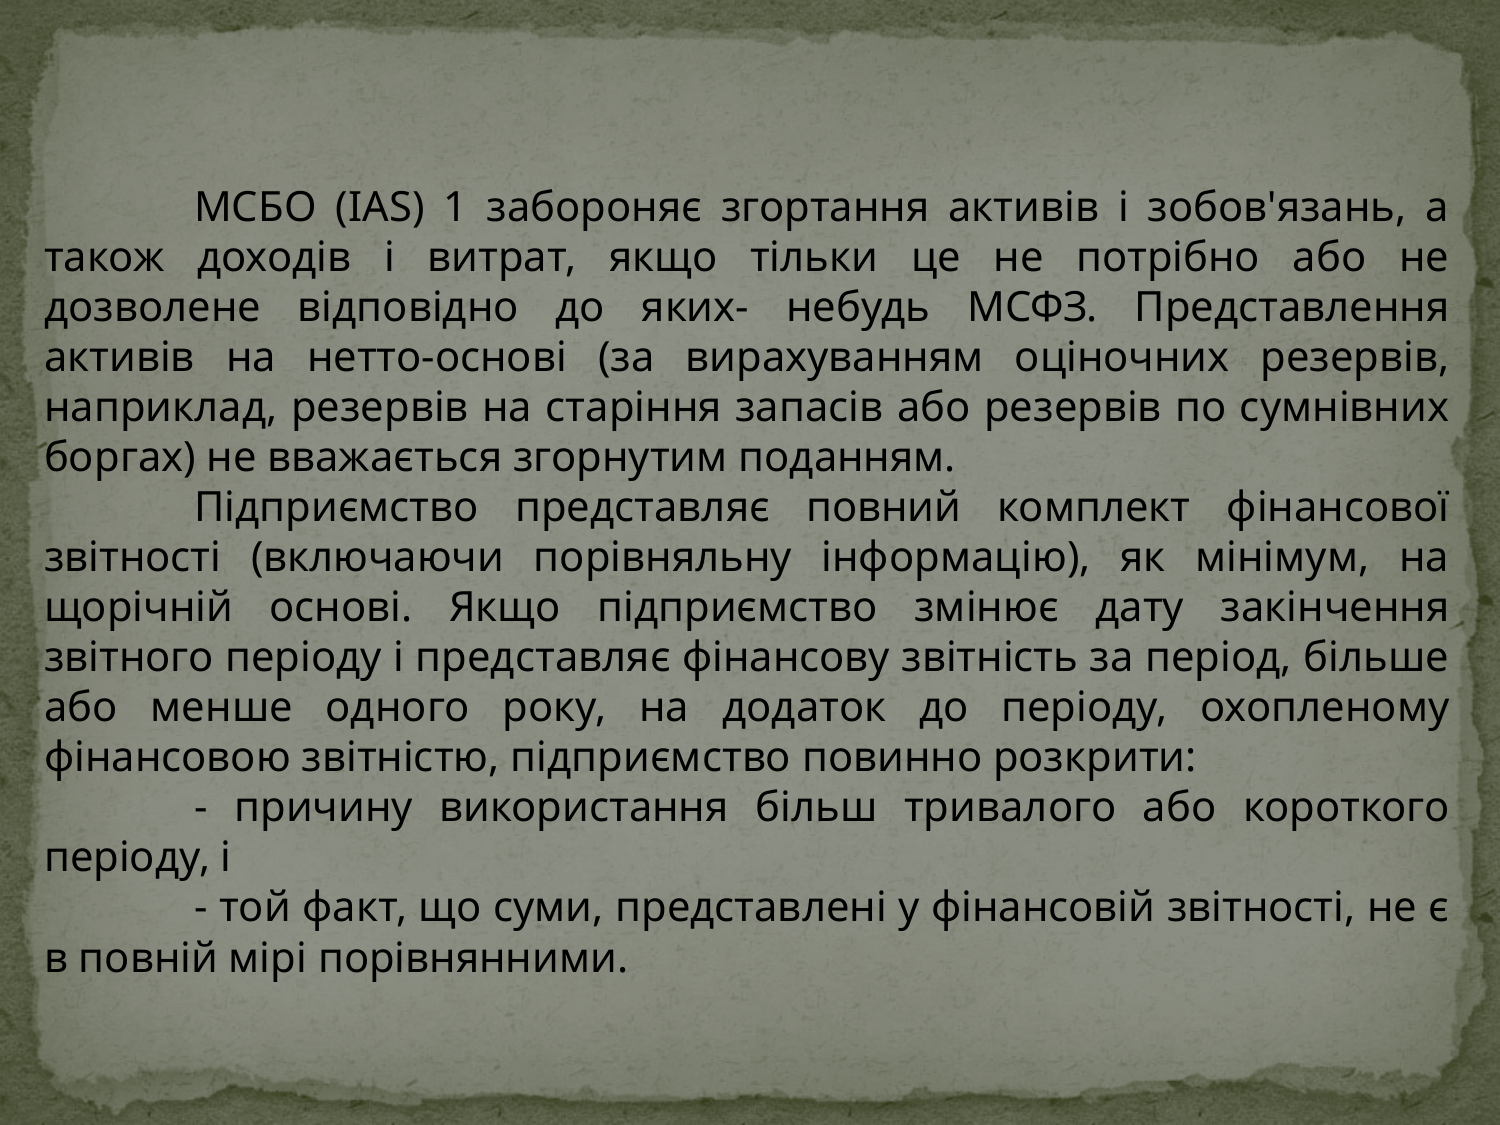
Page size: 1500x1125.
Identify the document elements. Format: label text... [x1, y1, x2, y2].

text_box МСБО (IAS) 1 забороняє згортання активів і зобов'язань, а також доходів і витрат, якщо тільки це не потрібно або не дозволене відповідно до яких- небудь МСФЗ. Представлення активів на нетто-основі (за вирахуванням оціночних резервів, наприклад, резервів на старіння запасів або резервів по сумнівних боргах) не вважається згорнутим поданням. Підприємство представляє повний комплект фінансової звітності (включаючи порівняльну інформацію), як мінімум, на щорічній основі. Якщо підприємство змінює дату закінчення звітного періоду і представляє фінансову звітність за період, більше або менше одного року, на додаток до періоду, охопленому фінансовою звітністю, підприємство повинно розкрити: - причину використання більш тривалого або короткого періоду, і - той факт, що суми, представлені у фінансовій звітності, не є в повній мірі порівнянними. [29, 172, 1465, 1033]
